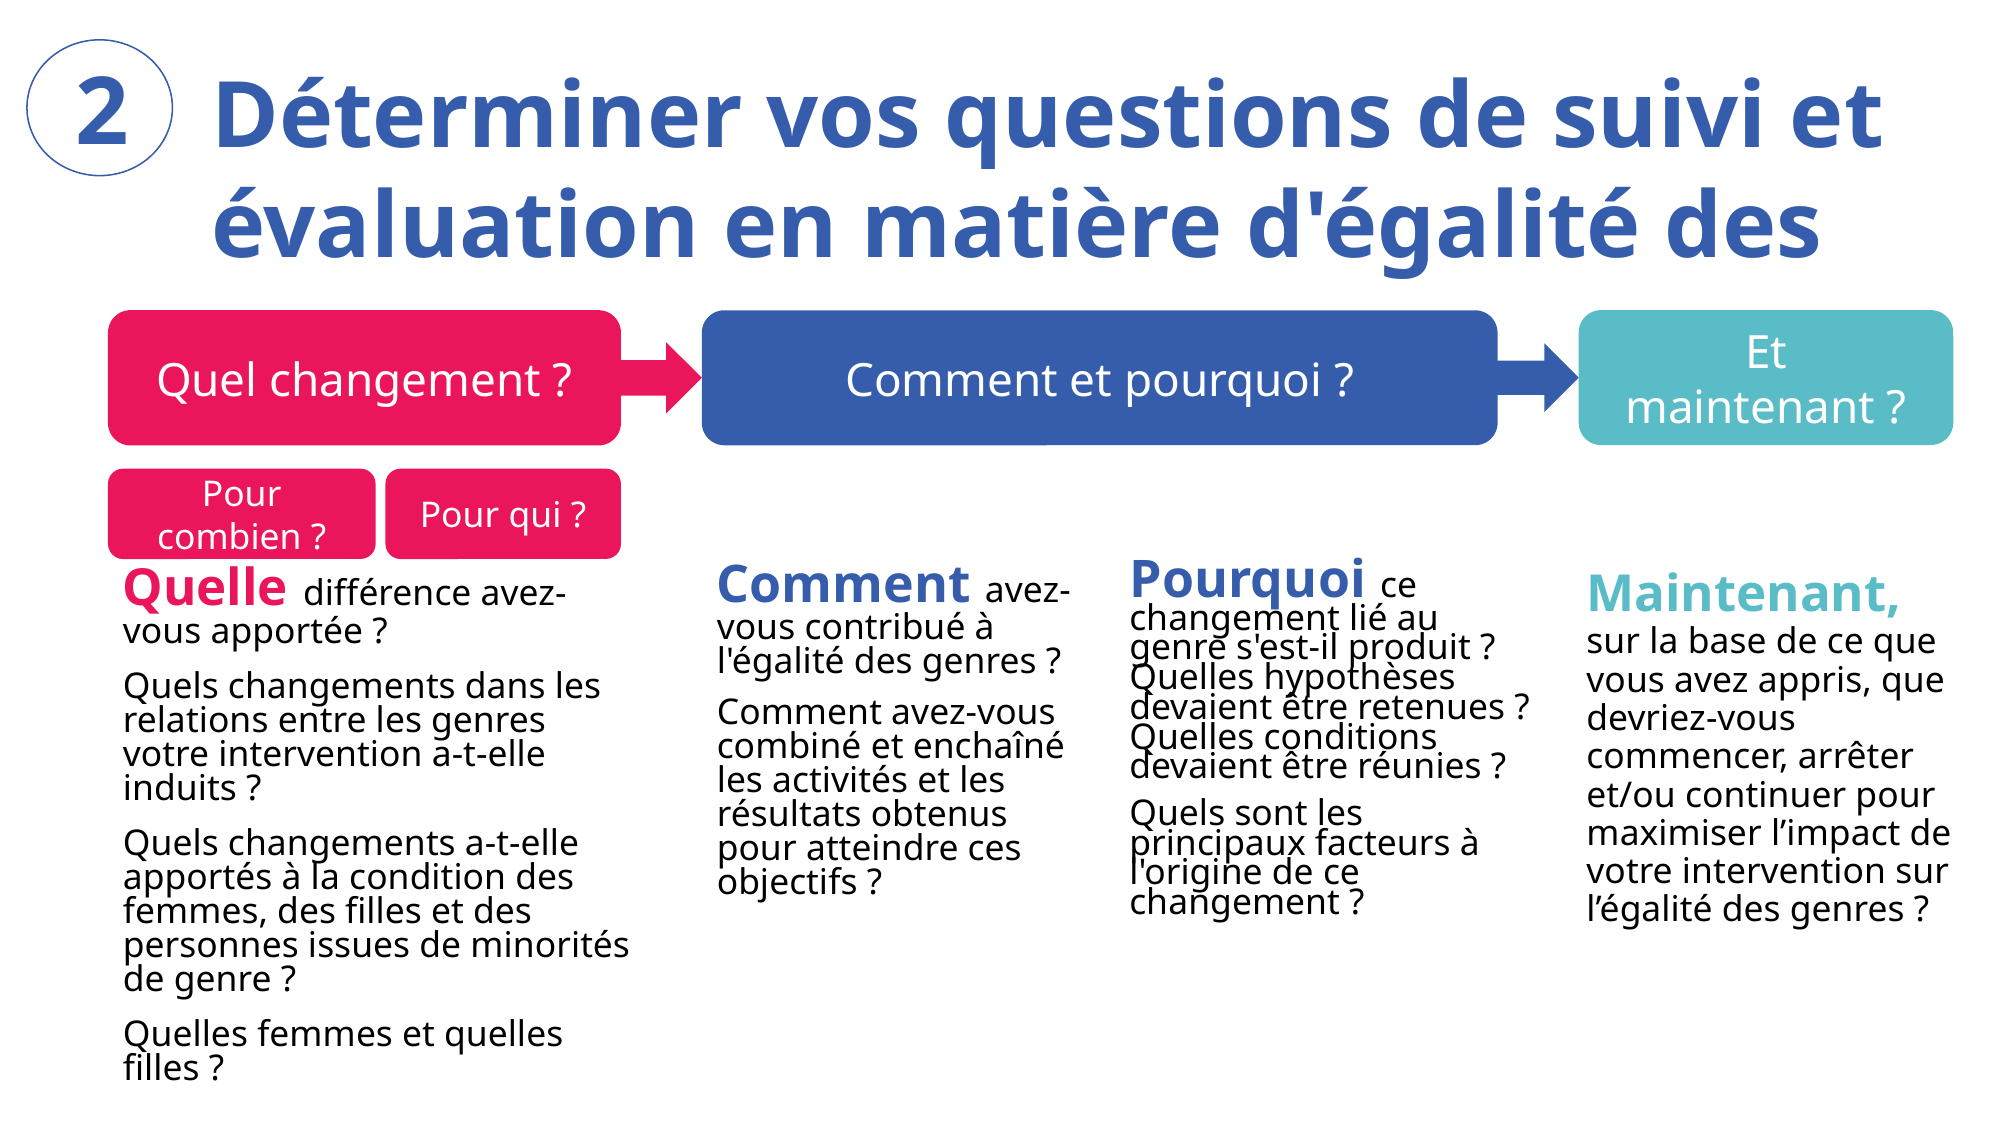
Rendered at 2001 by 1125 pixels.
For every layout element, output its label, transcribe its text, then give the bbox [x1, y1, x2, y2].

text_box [26, 35, 192, 217]
text_box Pourquoi ce changement lié au genre s'est-il produit ? Quelles hypothèses devaient être retenues ? Quelles conditions devaient être réunies ? Quels sont les principaux facteurs à l'origine de ce changement ? [1114, 547, 1548, 1040]
text_box Quelle différence avez-vous apportée ? Quels changements dans les relations entre les genres votre intervention a-t-elle induits ? Quels changements a-t-elle apportés à la condition des femmes, des filles et des personnes issues de minorités de genre ? Quelles femmes et quelles filles ? [107, 547, 647, 1078]
title Déterminer vos questions de suivi et évaluation en matière d'égalité des genres [192, 35, 2000, 166]
text_box Pour qui ? [385, 468, 621, 547]
text_box Pour combien ? [107, 468, 376, 547]
text_box Quel changement ? [107, 310, 621, 446]
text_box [701, 310, 1579, 446]
text_box Et maintenant ? [1582, 310, 1954, 446]
text_box [619, 342, 696, 414]
text_box Maintenant, sur la base de ce que vous avez appris, que devriez-vous commencer, arrêter et/ou continuer pour maximiser l’impact de votre intervention sur l’égalité des genres ? [1571, 547, 1979, 1040]
text_box Comment avez-vous contribué à l'égalité des genres ? Comment avez-vous combiné et enchaîné les activités et les résultats obtenus pour atteindre ces objectifs ? [701, 547, 1110, 1040]
